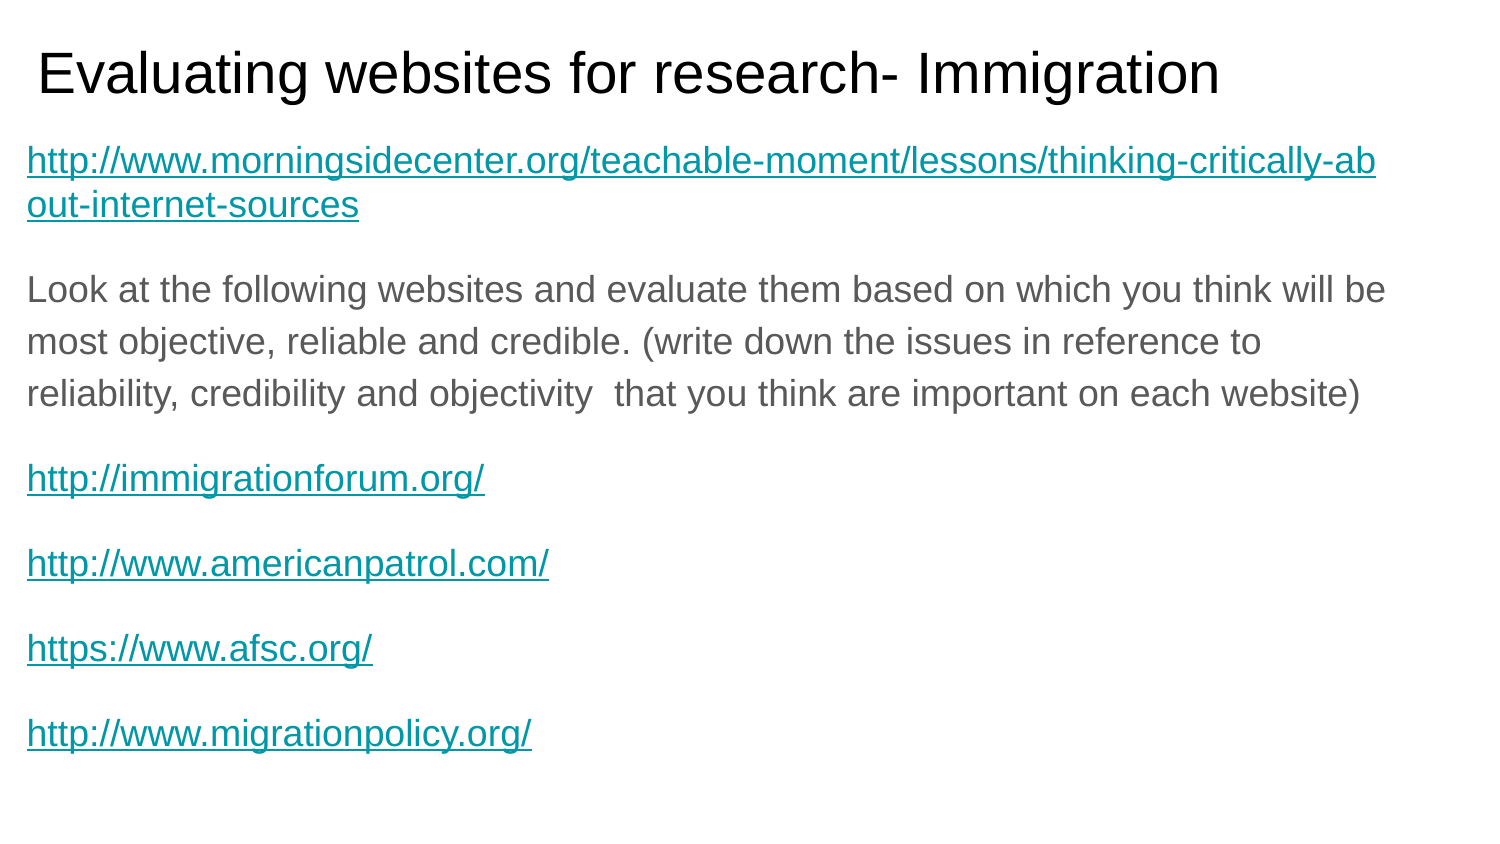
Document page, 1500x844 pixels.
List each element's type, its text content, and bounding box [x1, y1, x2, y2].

title Evaluating websites for research- Immigration [22, 20, 1420, 115]
list http://www.morningsidecenter.org/teachable-moment/lessons/thinking-critically-about-internet-sources Look at the following websites and evaluate them based on which you think will be most objective, reliable and credible. (write down the issues in reference to reliability, credibility and objectivity that you think are important on each website) http://immigrationforum.org/ http://www.americanpatrol.com/ https://www.afsc.org/ http://www.migrationpolicy.org/ [11, 114, 1410, 675]
